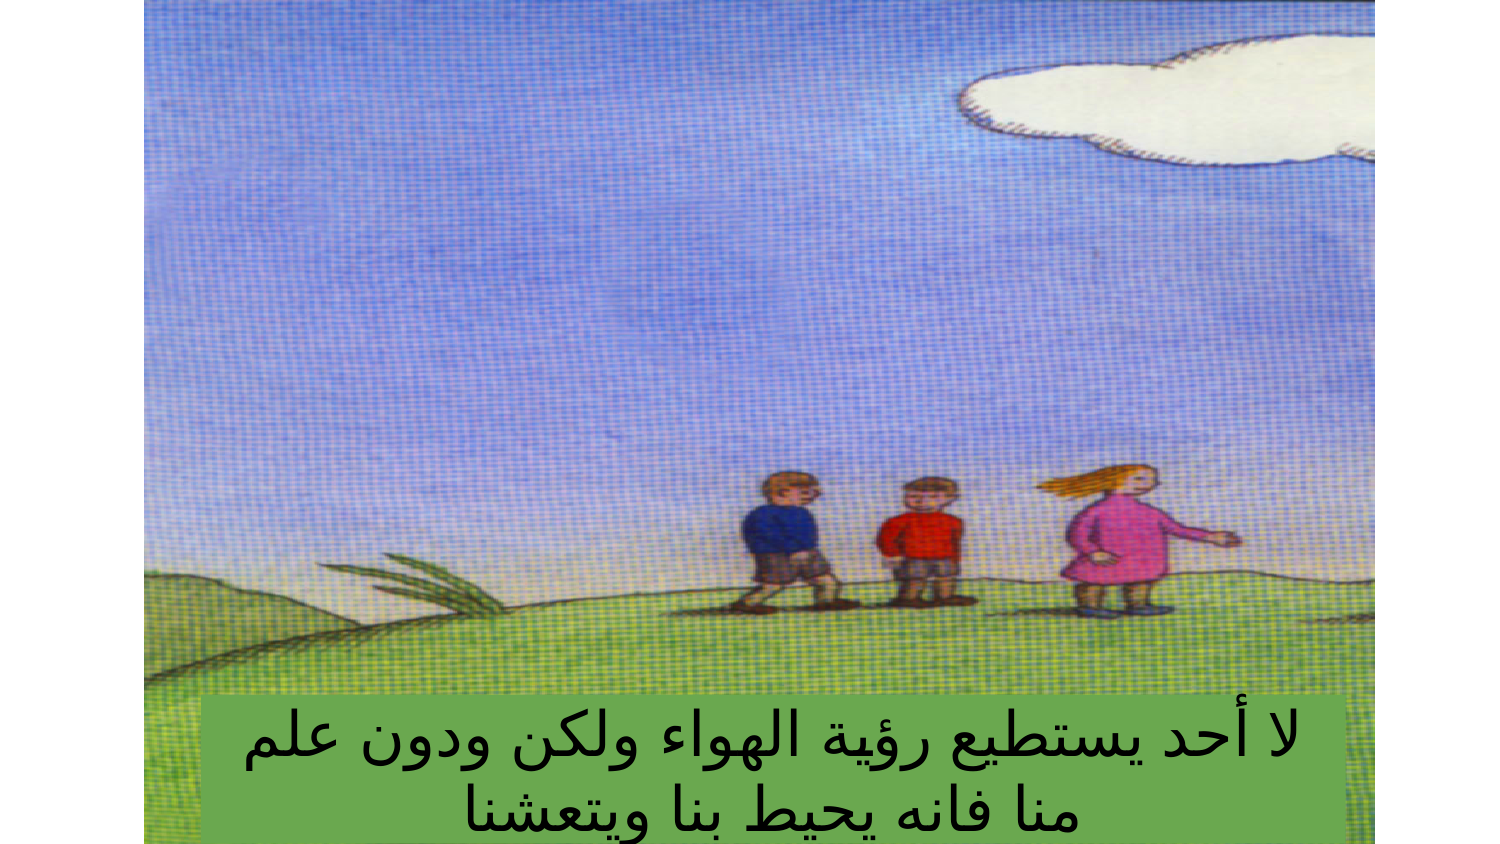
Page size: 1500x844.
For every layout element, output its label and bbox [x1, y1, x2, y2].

picture [144, 0, 1375, 844]
